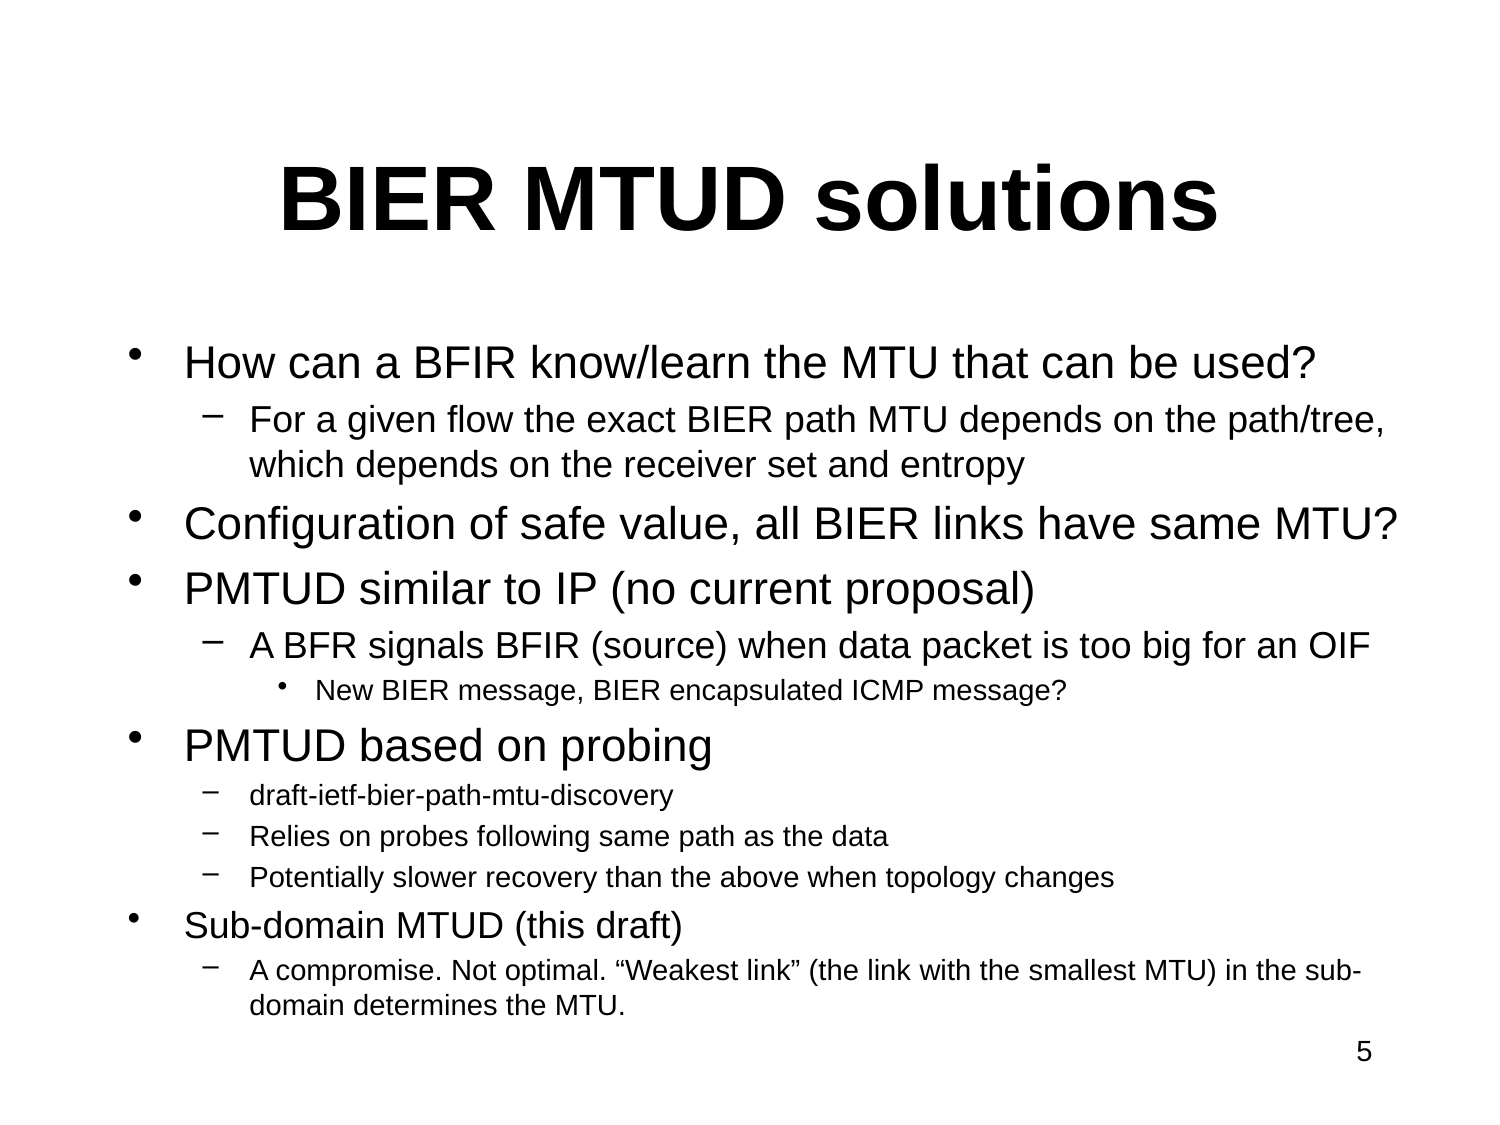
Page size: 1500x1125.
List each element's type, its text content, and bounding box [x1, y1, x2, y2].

title BIER MTUD solutions [112, 99, 1388, 288]
slide_number 5 [1074, 1024, 1388, 1101]
list How can a BFIR know/learn the MTU that can be used? For a given flow the exact BIER path MTU depends on the path/tree, which depends on the receiver set and entropy Configuration of safe value, all BIER links have same MTU? PMTUD similar to IP (no current proposal) A BFR signals BFIR (source) when data packet is too big for an OIF New BIER message, BIER encapsulated ICMP message? PMTUD based on probing draft-ietf-bier-path-mtu-discovery Relies on probes following same path as the data Potentially slower recovery than the above when topology changes Sub-domain MTUD (this draft) A compromise. Not optimal. “Weakest link” (the link with the smallest MTU) in the sub-domain determines the MTU. [112, 324, 1438, 1063]
